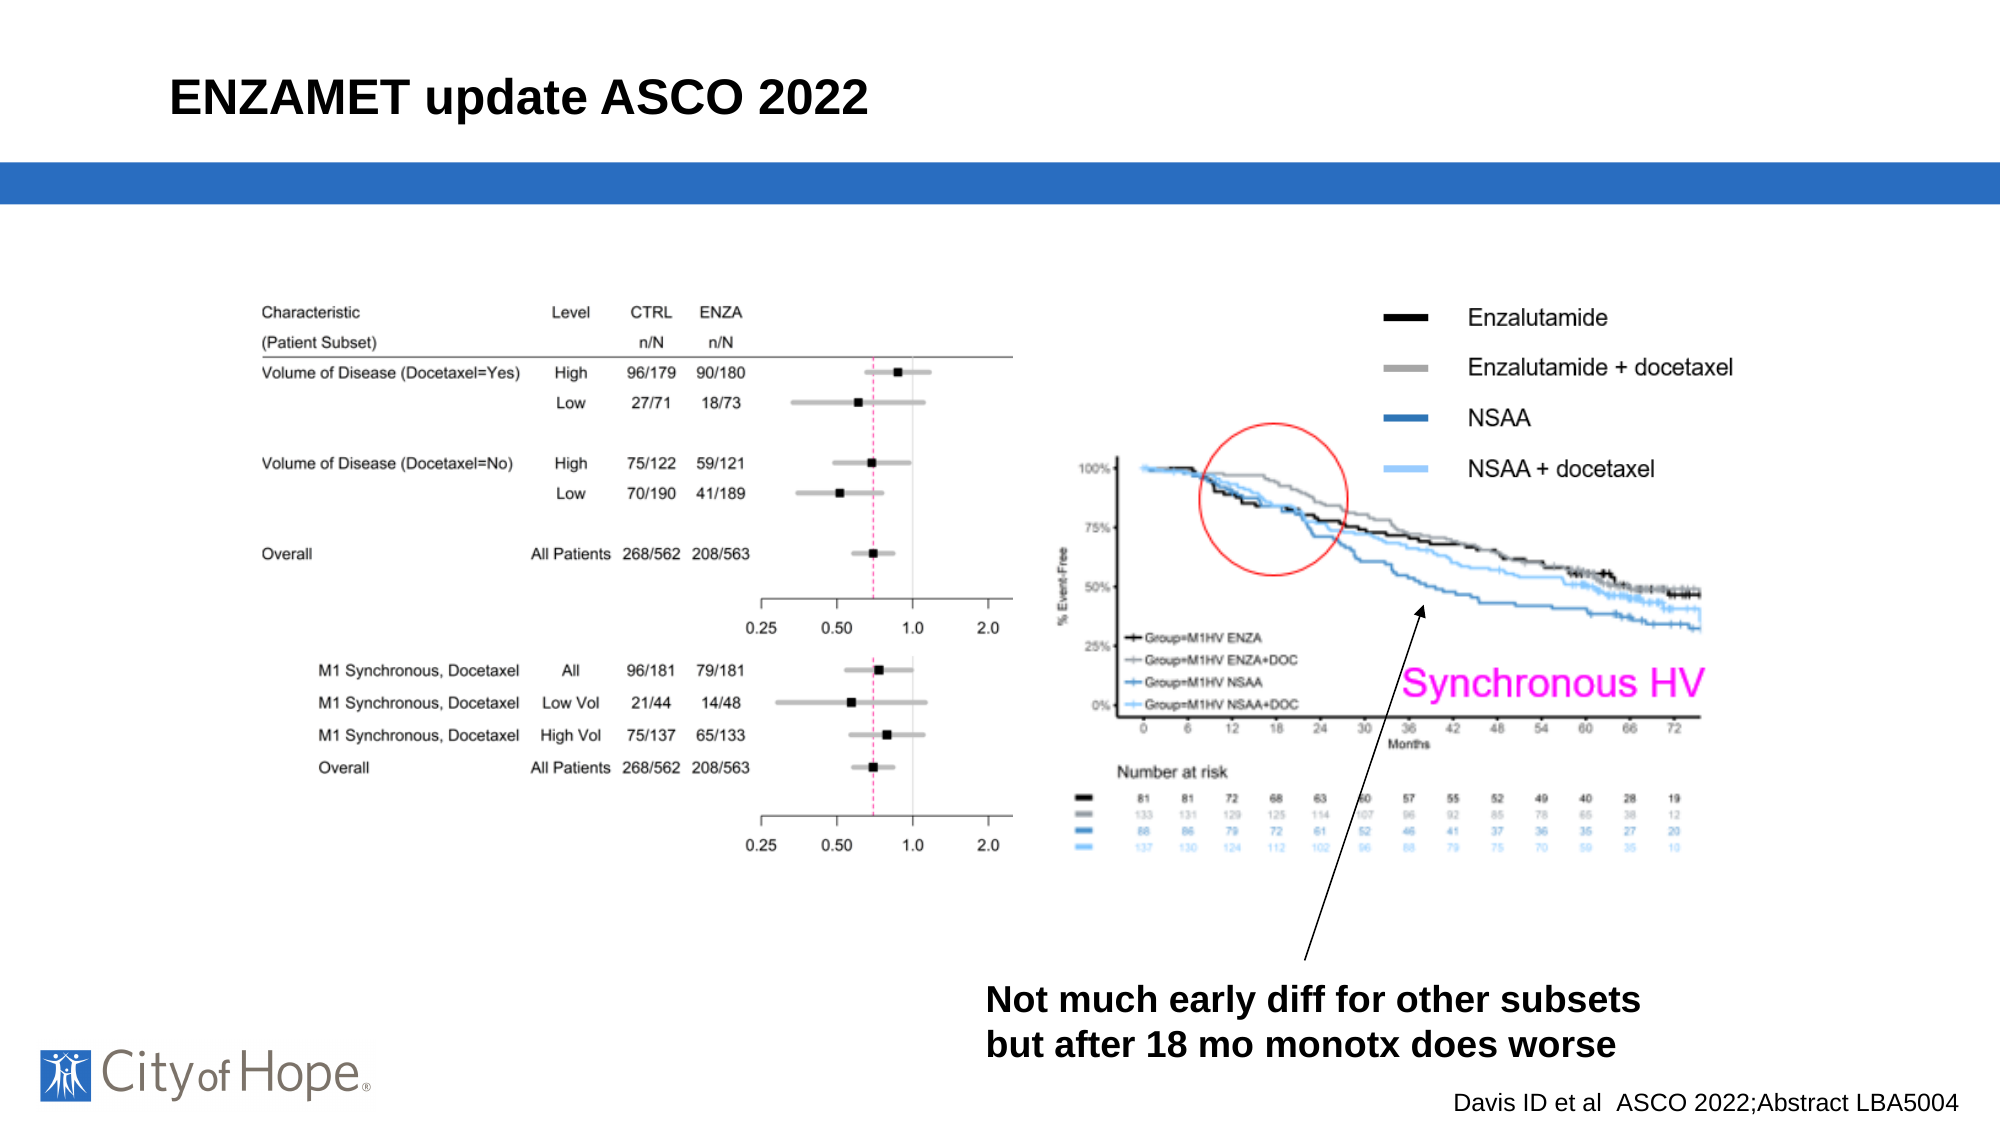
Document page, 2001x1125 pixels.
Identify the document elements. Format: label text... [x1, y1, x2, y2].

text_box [1304, 604, 1424, 961]
text_box Davis ID et al ASCO 2022;Abstract LBA5004 [1438, 1079, 1982, 1125]
picture [36, 1039, 376, 1112]
title Not much early diff for other subsets but after 18 mo monotx does worse [970, 979, 1681, 1061]
picture [259, 294, 1013, 861]
text_box ENZAMET update ASCO 2022 [154, 57, 971, 133]
picture [1038, 294, 1737, 861]
